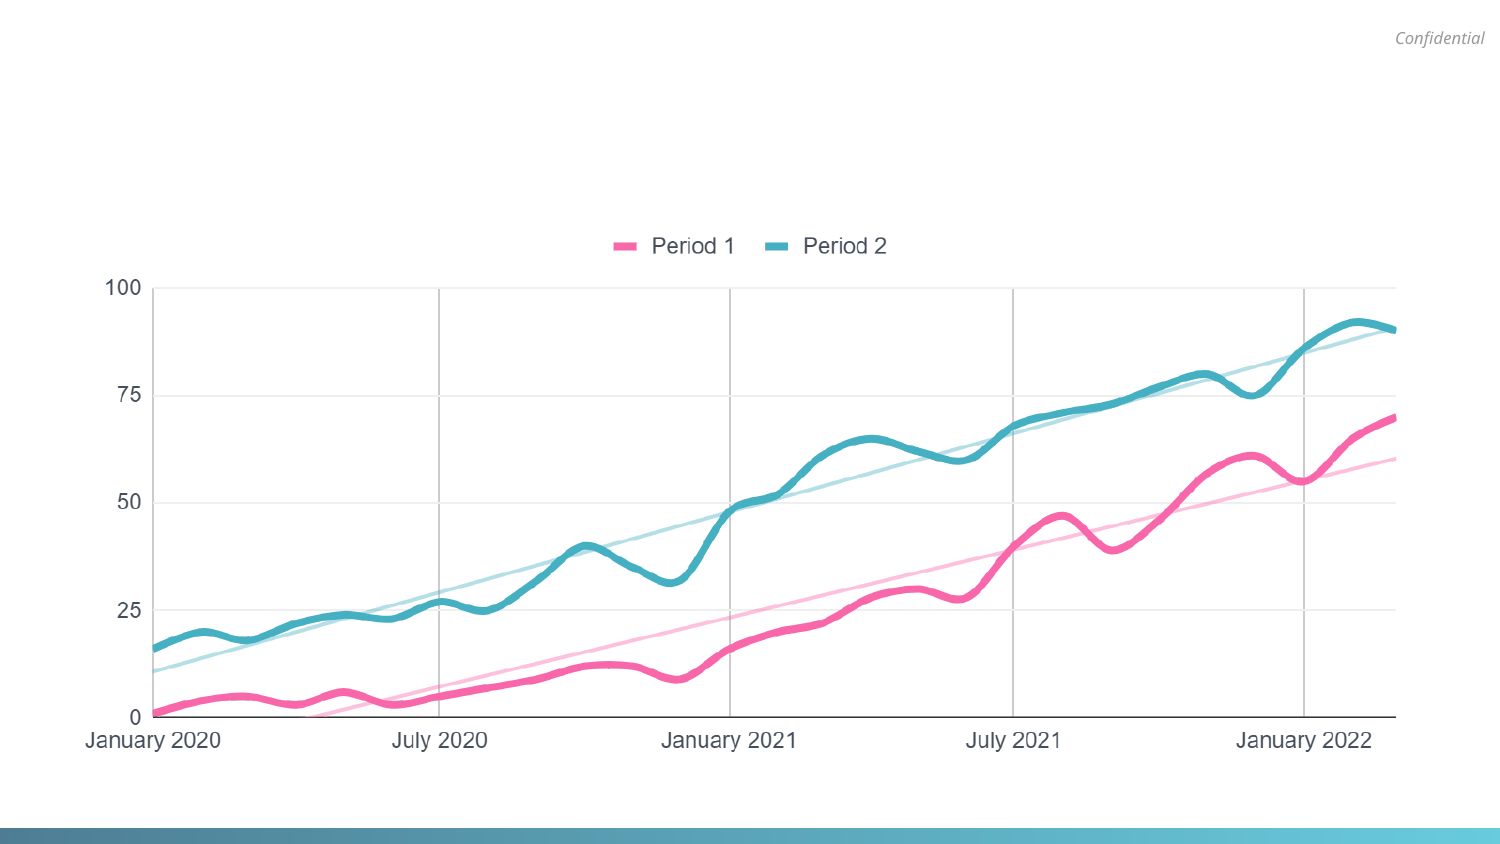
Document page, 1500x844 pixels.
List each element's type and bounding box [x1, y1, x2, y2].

picture [74, 206, 1426, 780]
